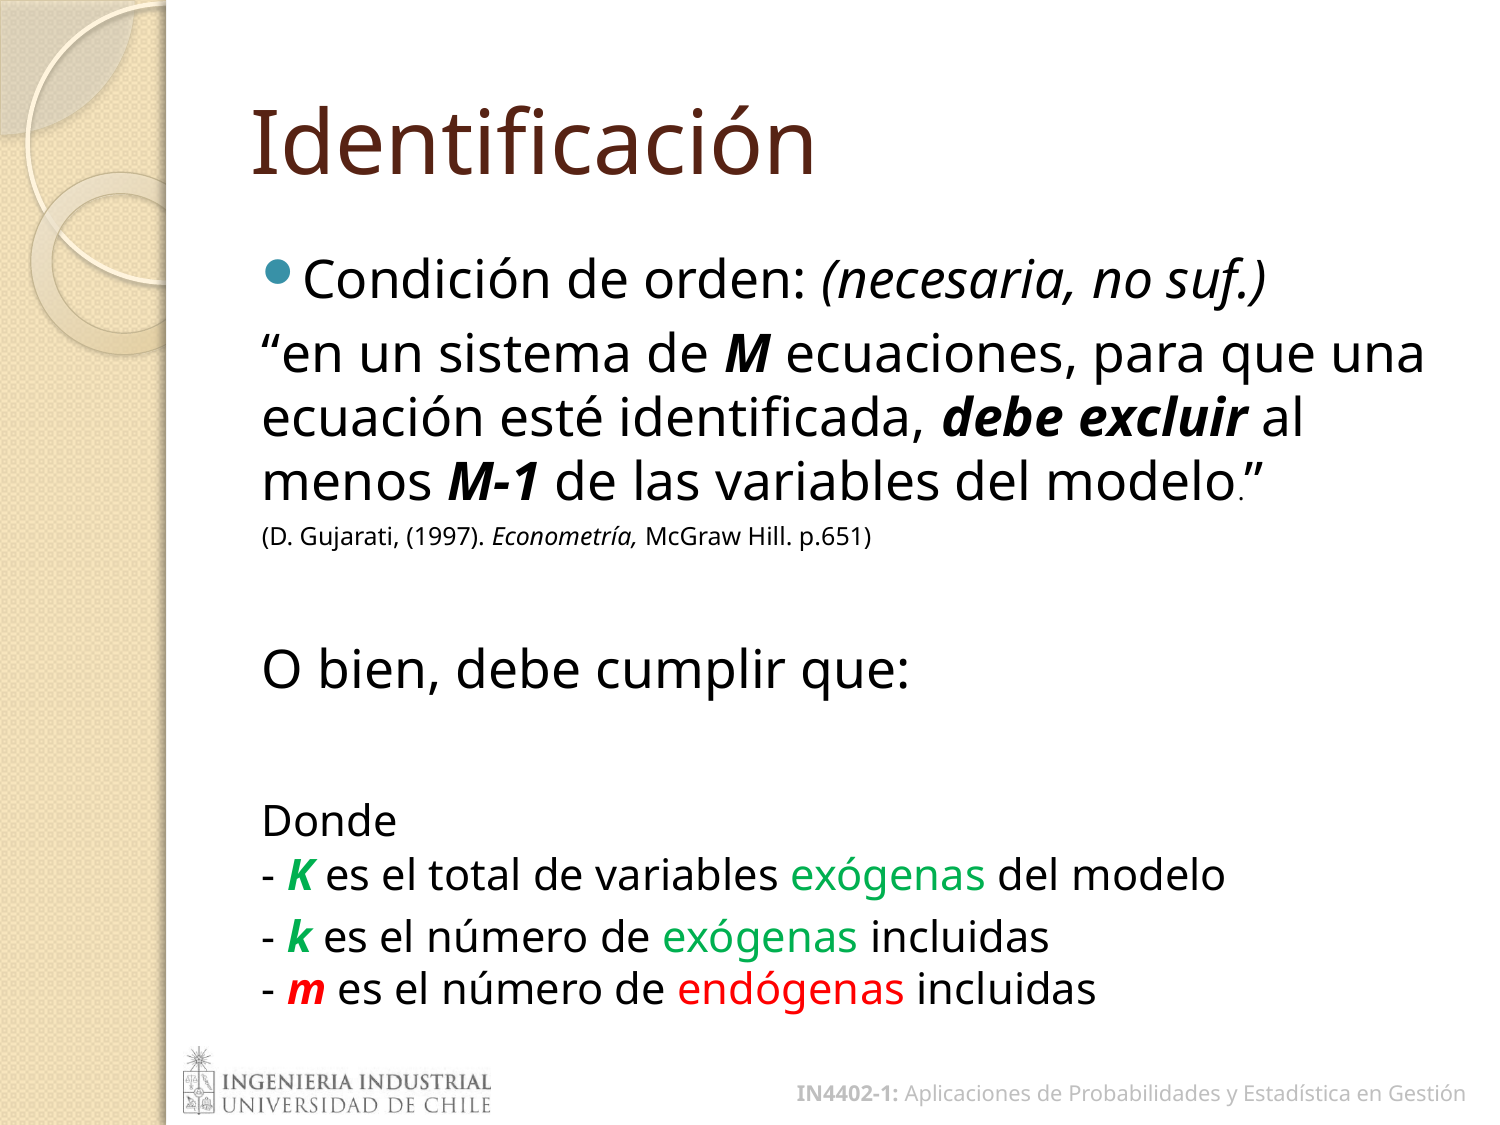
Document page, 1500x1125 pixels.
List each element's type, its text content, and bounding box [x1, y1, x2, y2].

title Identificación [235, 45, 1466, 233]
picture [183, 1046, 491, 1115]
